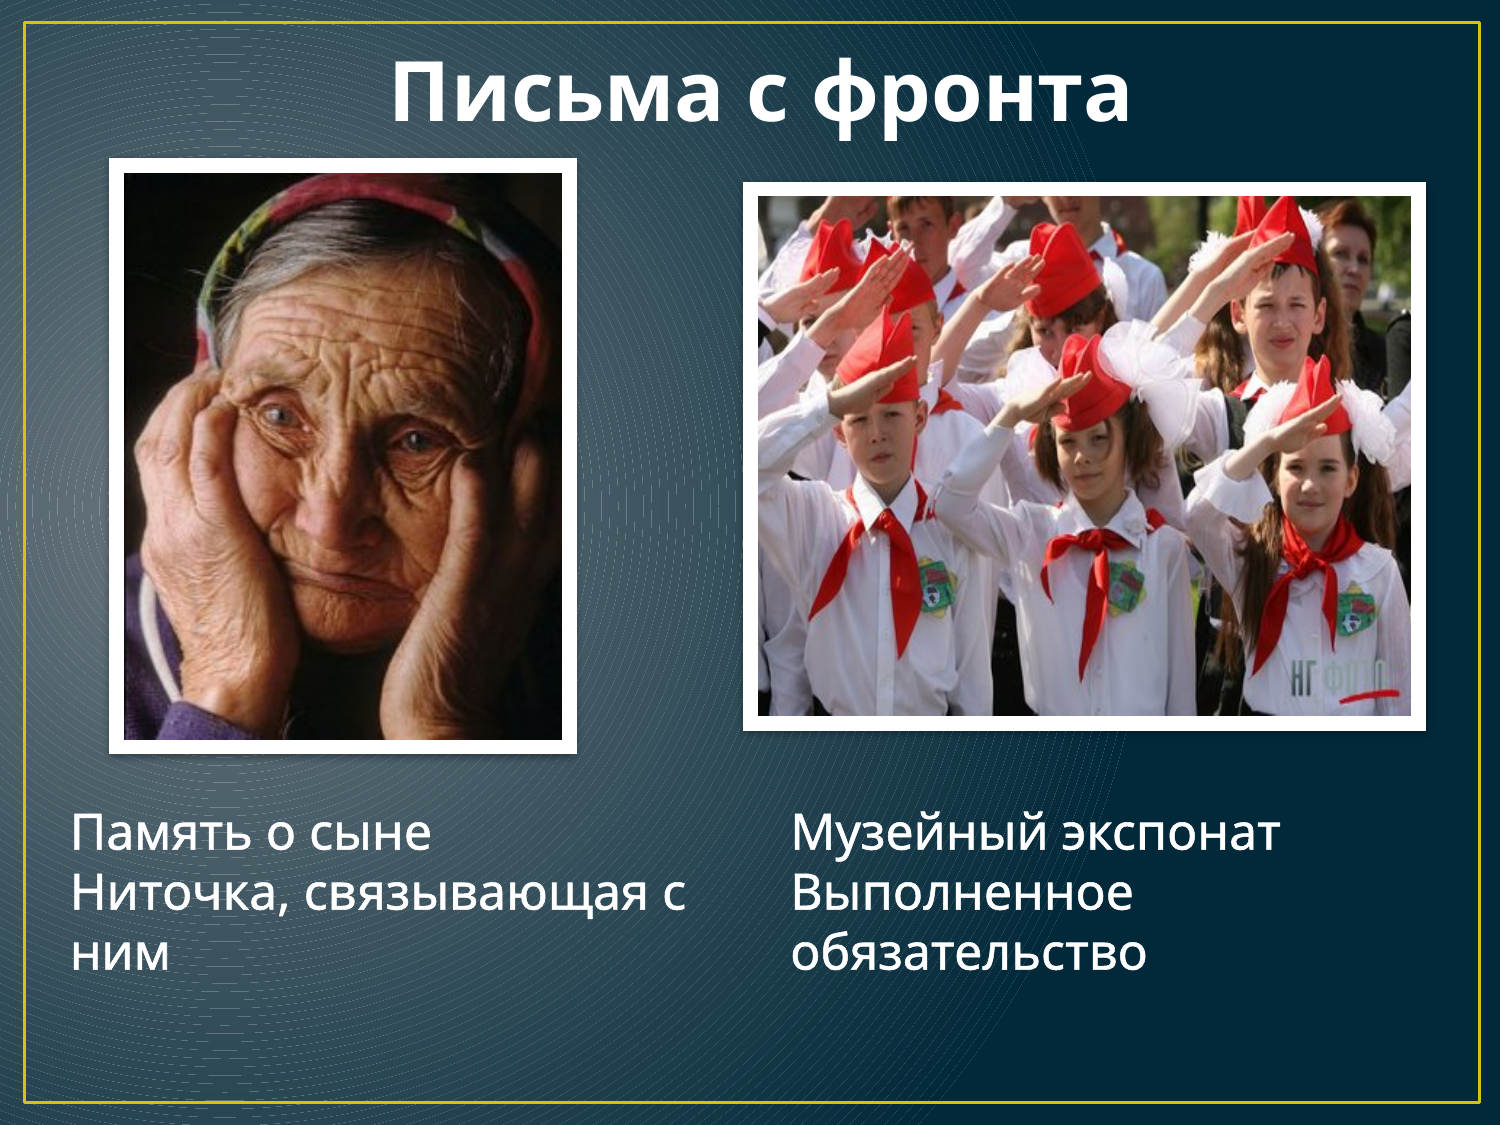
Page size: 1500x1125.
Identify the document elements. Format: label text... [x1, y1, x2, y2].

text_box Память о сыне Ниточка, связывающая с ним [54, 792, 799, 987]
picture [757, 196, 1412, 717]
text_box Письма с фронта [265, 30, 1258, 146]
text_box Музейный экспонат Выполненное обязательство [799, 792, 1500, 987]
picture [123, 172, 563, 740]
